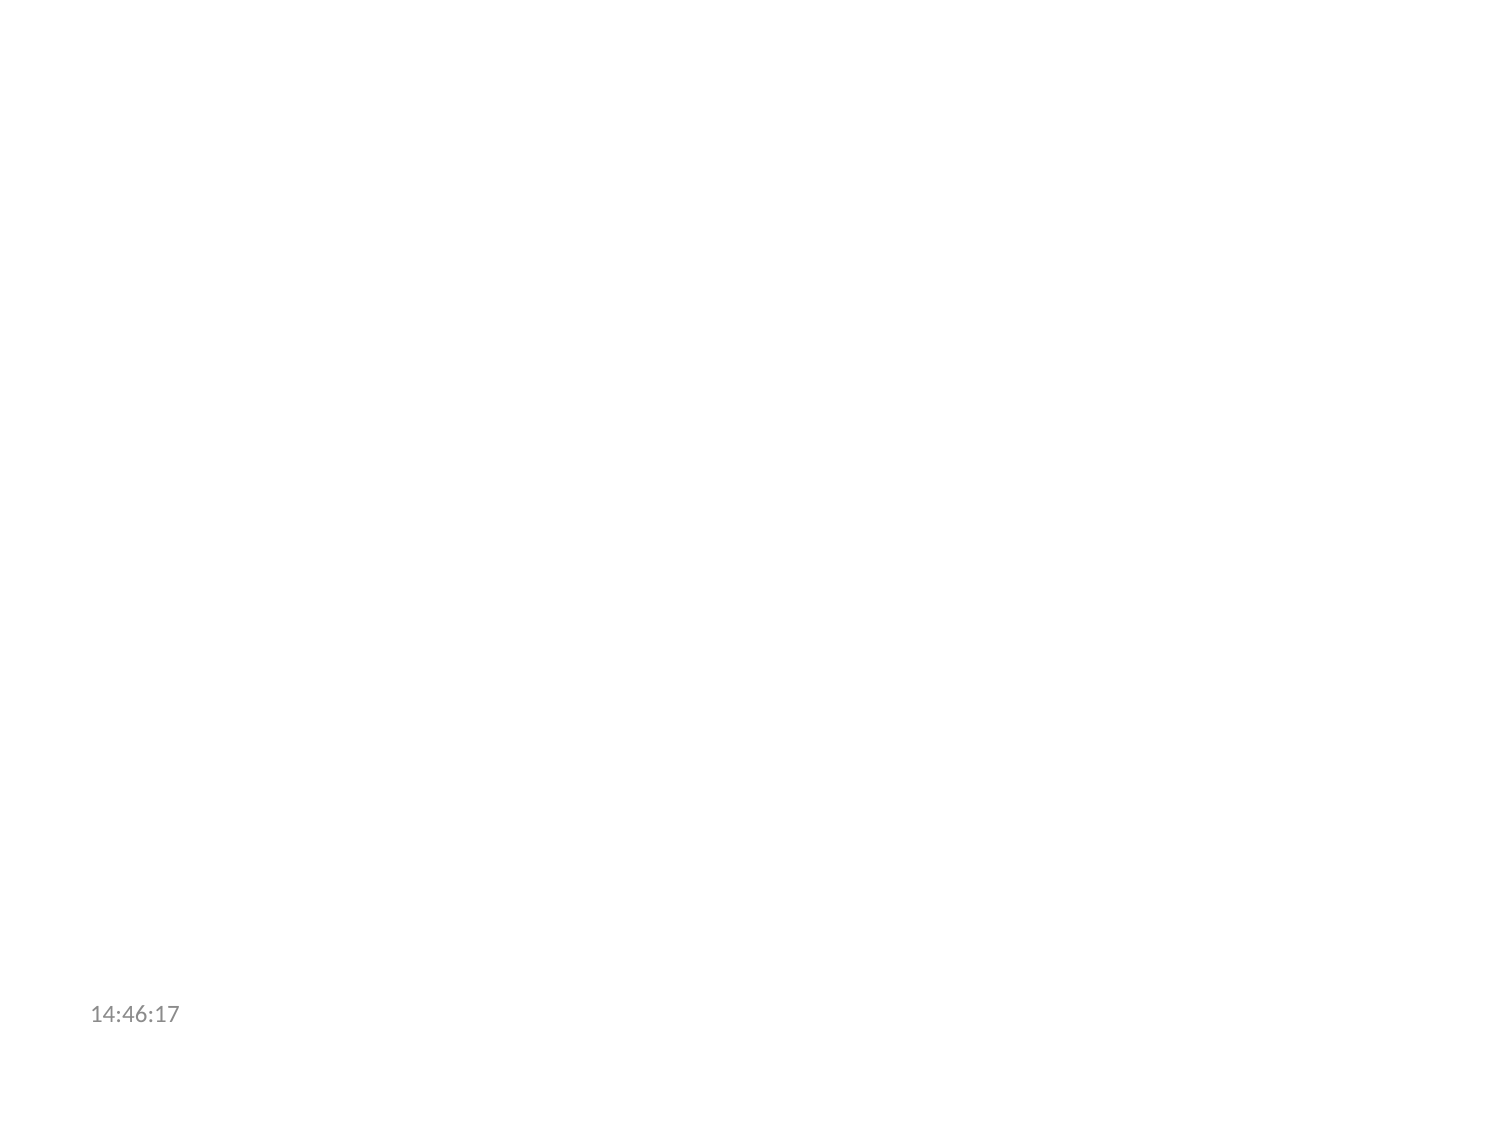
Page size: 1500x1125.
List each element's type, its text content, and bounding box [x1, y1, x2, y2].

text_box 15:35:09 [75, 982, 425, 1043]
